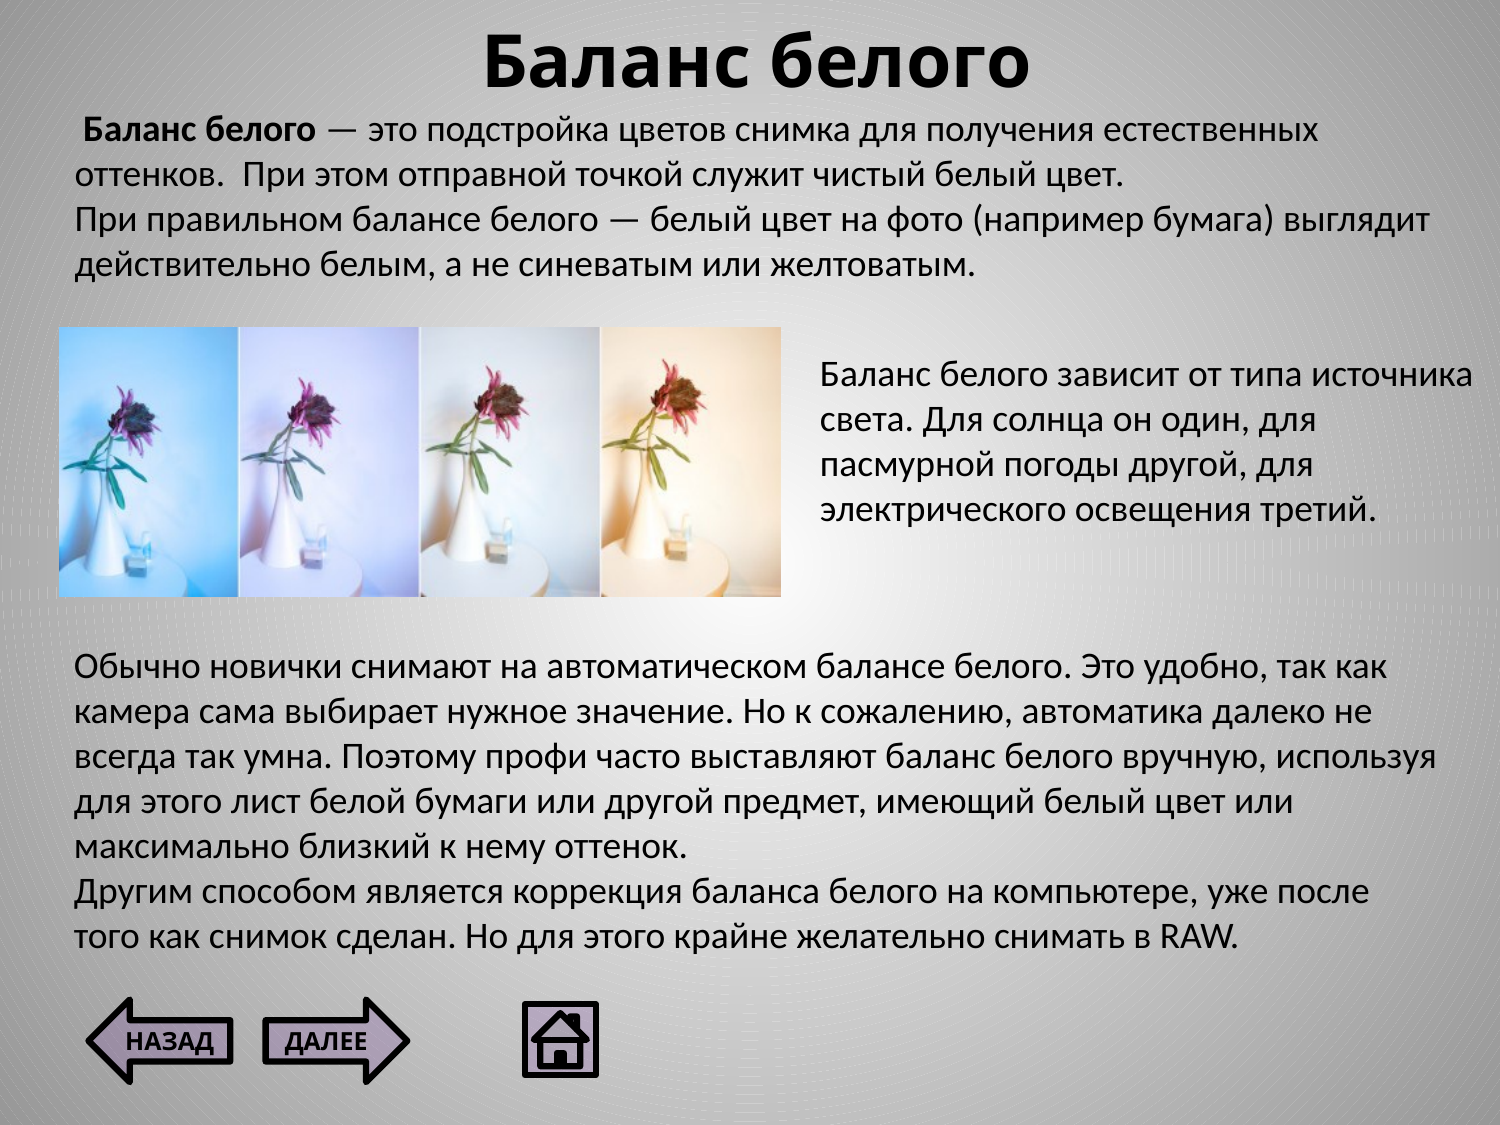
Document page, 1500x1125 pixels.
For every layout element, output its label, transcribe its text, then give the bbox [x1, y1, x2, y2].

text_box Баланс белого зависит от типа источника света. Для солнца он один, для пасмурной погоды другой, для электрического освещения третий. [805, 341, 1497, 536]
text_box Баланс белого — это подстройка цветов снимка для получения естественных оттенков. При этом отправной точкой служит чистый белый цвет. При правильном балансе белого — белый цвет на фото (например бумага) выглядит действительно белым, а не синеватым или желтоватым. [59, 96, 1500, 292]
title Баланс белого [183, 5, 1331, 96]
text_box НАЗАД [86, 997, 233, 1085]
text_box Обычно новички снимают на автоматическом балансе белого. Это удобно, так как камера сама выбирает нужное значение. Но к сожалению, автоматика далеко не всегда так умна. Поэтому профи часто выставляют баланс белого вручную, используя для этого лист белой бумаги или другой предмет, имеющий белый цвет или максимально близкий к нему оттенок. Другим способом является коррекция баланса белого на компьютере, уже после того как снимок сделан. Но для этого крайне желательно снимать в RAW. [59, 633, 1459, 964]
picture [59, 327, 781, 597]
text_box ДАЛЕЕ [263, 997, 410, 1085]
text_box [523, 1002, 598, 1077]
